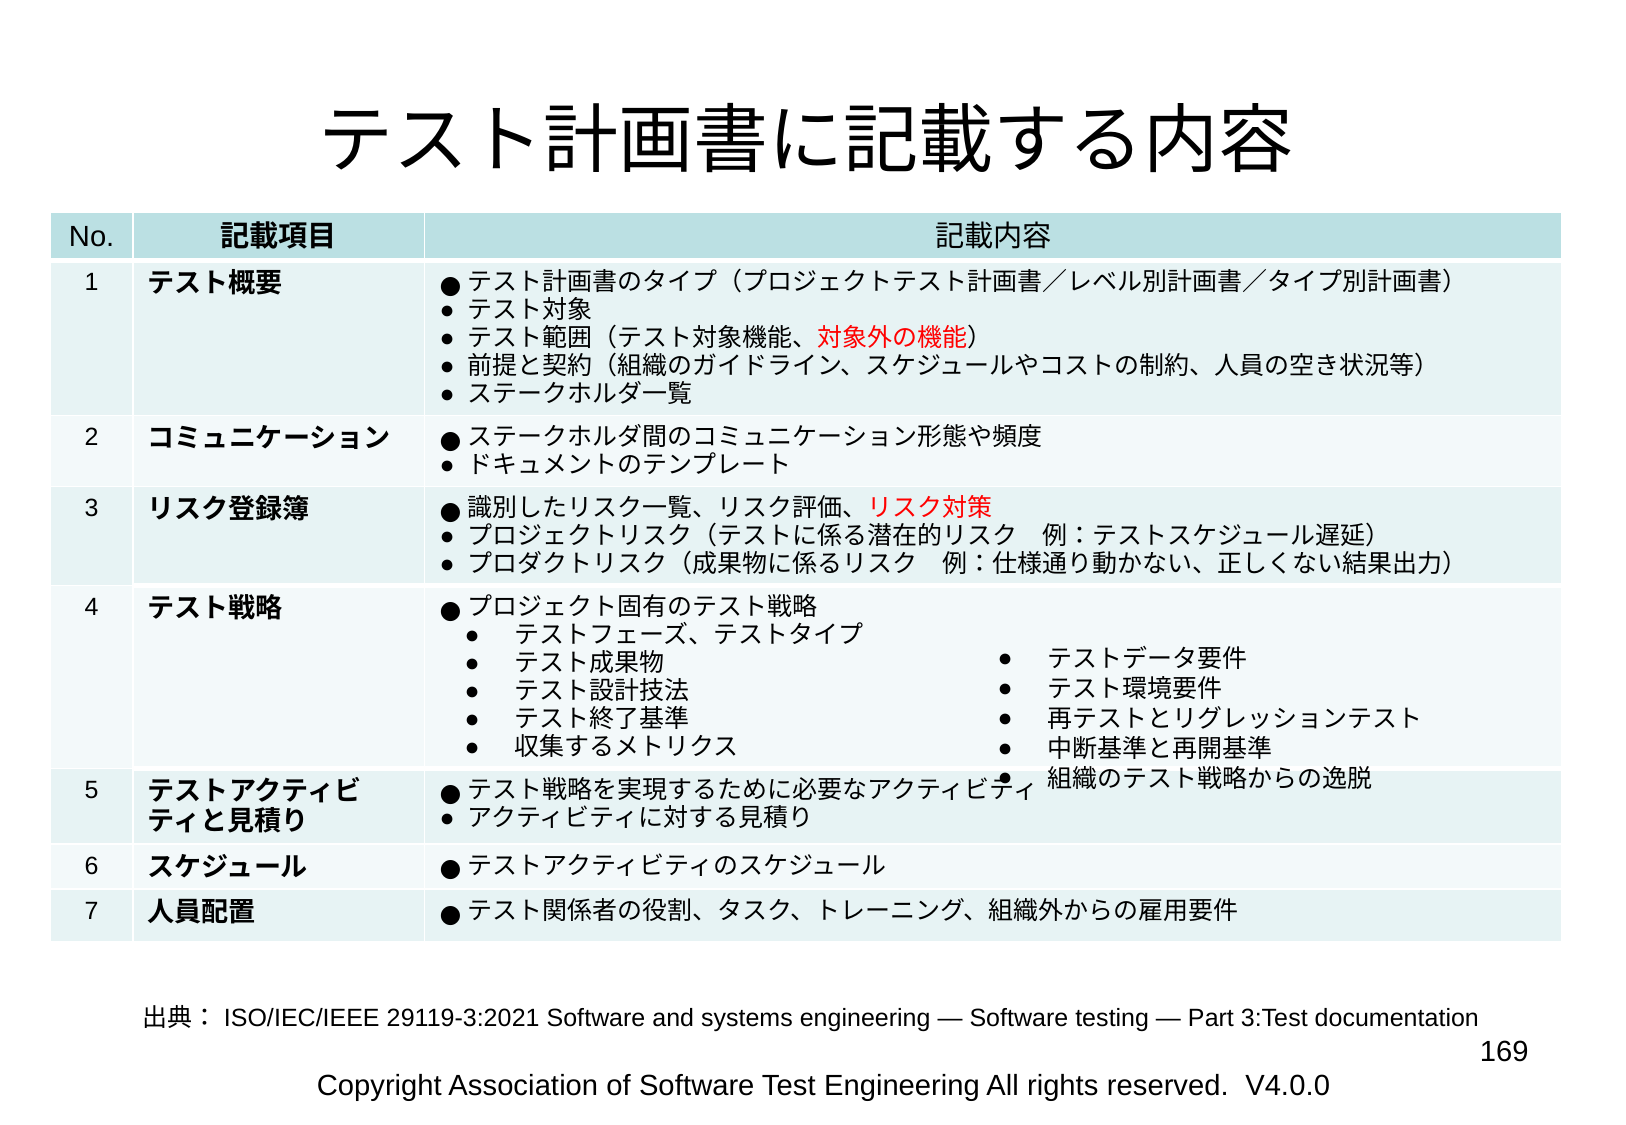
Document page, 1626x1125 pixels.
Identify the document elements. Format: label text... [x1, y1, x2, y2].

table_cell コミュニケーション [134, 416, 424, 486]
table_cell 1 [51, 263, 132, 415]
table_cell テスト戦略を実現するために必要なアクティビティ アクティビティに対する見積り [425, 771, 1561, 843]
table_cell プロジェクト固有のテスト戦略 テストフェーズ、テストタイプ テスト成果物 テスト設計技法 テスト終了基準 収集するメトリクス [425, 588, 1561, 766]
table_cell 4 [51, 586, 132, 768]
text_box 出典：ISO/IEC/IEEE 29119-3:2021 Software and systems engineering — Software testing — Part 3:Test documentation [38, 994, 1587, 1040]
table_cell 6 [51, 845, 132, 888]
text_box テストデータ要件 テスト環境要件 再テストとリグレッションテスト 中断基準と再開基準 組織のテスト戦略からの逸脱 [957, 627, 1476, 803]
table_header 記載内容 [425, 213, 1561, 258]
table_cell 7 [51, 890, 132, 941]
table_cell スケジュール [134, 845, 424, 888]
slide_number ‹#› [1164, 1040, 1544, 1103]
footer Copyright Association of Software Test Engineering All rights reserved. V4.0.0 [233, 1058, 1415, 1103]
table_cell ステークホルダ間のコミュニケーション形態や頻度 ドキュメントのテンプレート [425, 416, 1561, 486]
title テスト計画書に記載する内容 [115, 42, 1497, 212]
table_cell テスト戦略 [134, 588, 424, 766]
table_header 記載項目 [134, 213, 424, 258]
table_cell テスト関係者の役割、タスク、トレーニング、組織外からの雇用要件 [425, 890, 1561, 941]
table_cell テストアクティビティのスケジュール [425, 845, 1561, 888]
table_cell 3 [51, 487, 132, 585]
table_cell 5 [51, 769, 132, 843]
table_cell 人員配置 [134, 890, 424, 941]
table_cell 識別したリスク一覧、リスク評価、リスク対策 プロジェクトリスク（テストに係る潜在的リスク 例：テストスケジュール遅延） プロダクトリスク（成果物に係るリスク 例：仕様通り動かない、正しくない結果出力） [425, 487, 1561, 583]
table_cell 2 [51, 416, 132, 486]
table_cell テスト計画書のタイプ（プロジェクトテスト計画書／レベル別計画書／タイプ別計画書） テスト対象 テスト範囲（テスト対象機能、対象外の機能） 前提と契約（組織のガイドライン、スケジュールやコストの制約、人員の空き状況等） ステークホルダ一覧 [425, 263, 1561, 415]
table_cell テスト概要 [134, 263, 424, 415]
table_cell リスク登録簿 [134, 487, 424, 583]
table_cell テストアクティビティと見積り [134, 771, 424, 843]
table_header No. [51, 213, 132, 258]
